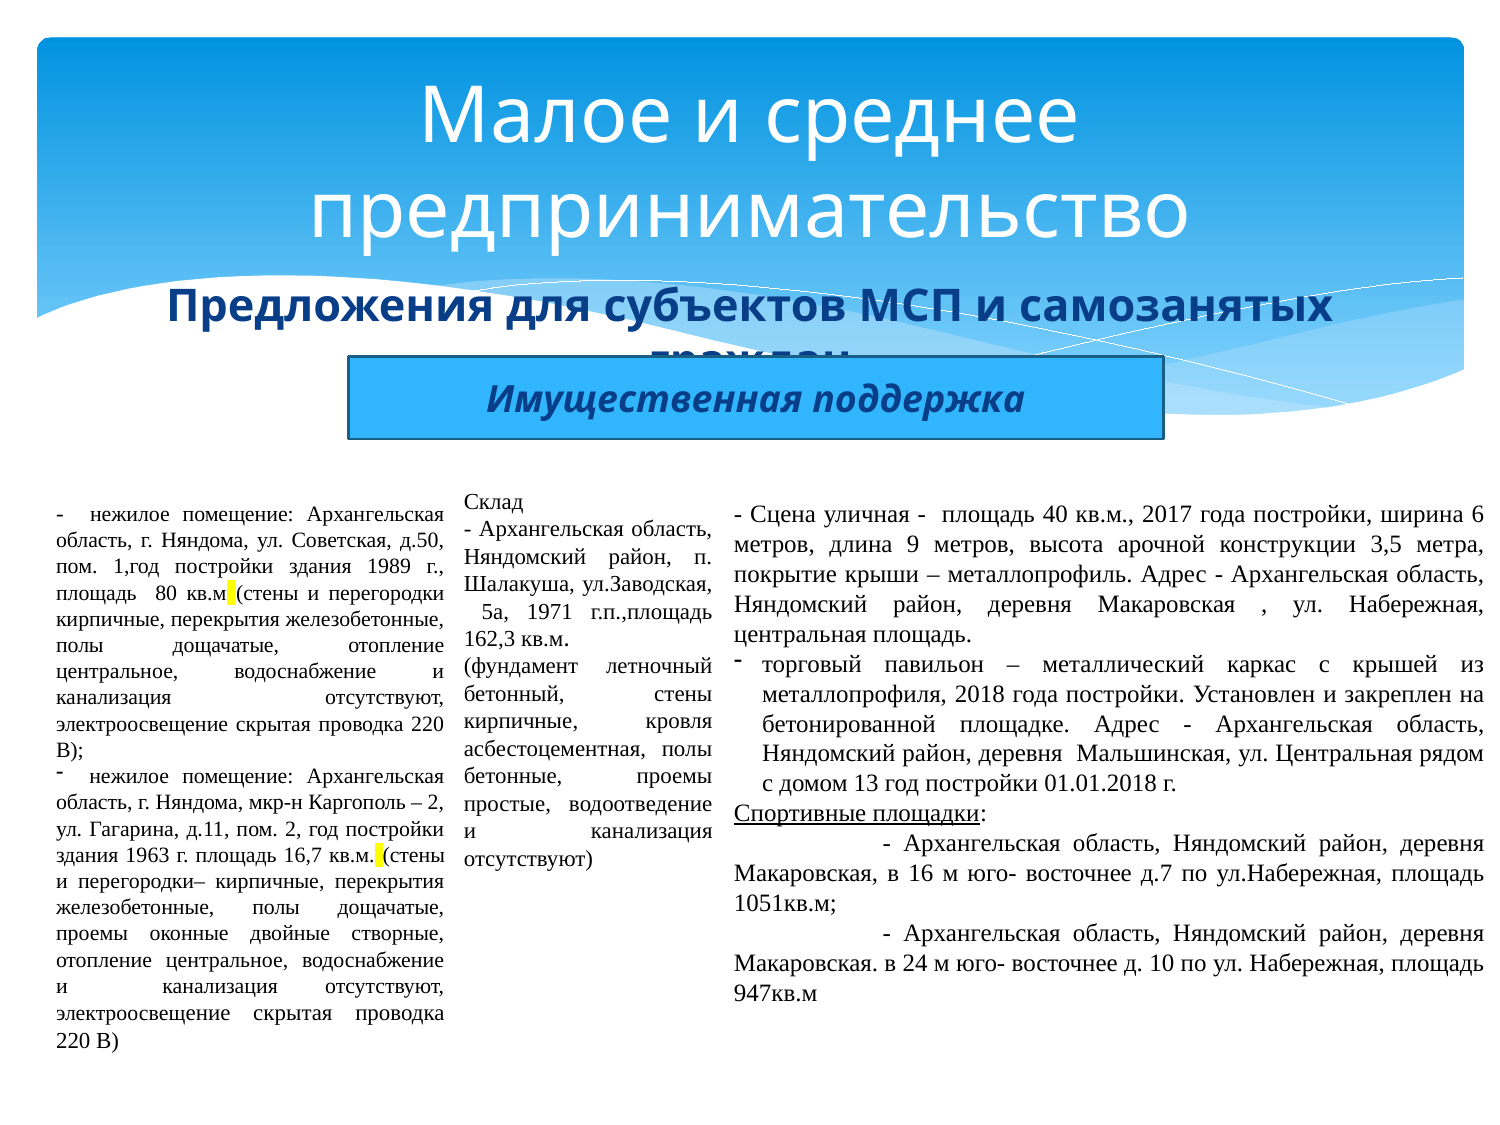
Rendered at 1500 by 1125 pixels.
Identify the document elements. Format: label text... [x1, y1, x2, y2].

text_box - нежилое помещение: Архангельская область, г. Няндома, ул. Советская, д.50, пом. 1,год постройки здания 1989 г., площадь 80 кв.м (стены и перегородки кирпичные, перекрытия железобетонные, полы дощачатые, отопление центральное, водоснабжение и канализация отсутствуют, электроосвещение скрытая проводка 220 В); нежилое помещение: Архангельская область, г. Няндома, мкр-н Каргополь – 2, ул. Гагарина, д.11, пом. 2, год постройки здания 1963 г. площадь 16,7 кв.м. (стены и перегородки– кирпичные, перекрытия железобетонные, полы дощачатые, проемы оконные двойные створные, отопление центральное, водоснабжение и канализация отсутствуют, электроосвещение скрытая проводка 220 В) [41, 445, 460, 1088]
text_box - Сцена уличная - площадь 40 кв.м., 2017 года постройки, ширина 6 метров, длина 9 метров, высота арочной конструкции 3,5 метра, покрытие крыши – металлопрофиль. Адрес - Архангельская область, Няндомский район, деревня Макаровская , ул. Набережная, центральная площадь. торговый павильон – металлический каркас с крышей из металлопрофиля, 2018 года постройки. Установлен и закреплен на бетонированной площадке. Адрес - Архангельская область, Няндомский район, деревня Мальшинская, ул. Центральная рядом с домом 13 год постройки 01.01.2018 г. Спортивные площадки: - Архангельская область, Няндомский район, деревня Макаровская, в 16 м юго- восточнее д.7 по ул.Набережная, площадь 1051кв.м; - Архангельская область, Няндомский район, деревня Макаровская. в 24 м юго- восточнее д. 10 по ул. Набережная, площадь 947кв.м [719, 462, 1500, 1014]
title Малое и среднее предпринимательство [75, 55, 1425, 261]
text_box Склад - Архангельская область, Няндомский район, п. Шалакуша, ул.Заводская, 5а, 1971 г.п.,площадь 162,3 кв.м. (фундамент летночный бетонный, стены кирпичные, кровля асбестоцементная, полы бетонные, проемы простые, водоотведение и канализация отсутствуют) [448, 451, 728, 879]
list Предложения для субъектов МСП и самозанятых граждан [53, 269, 1447, 394]
text_box Имущественная поддержка [347, 355, 1165, 440]
